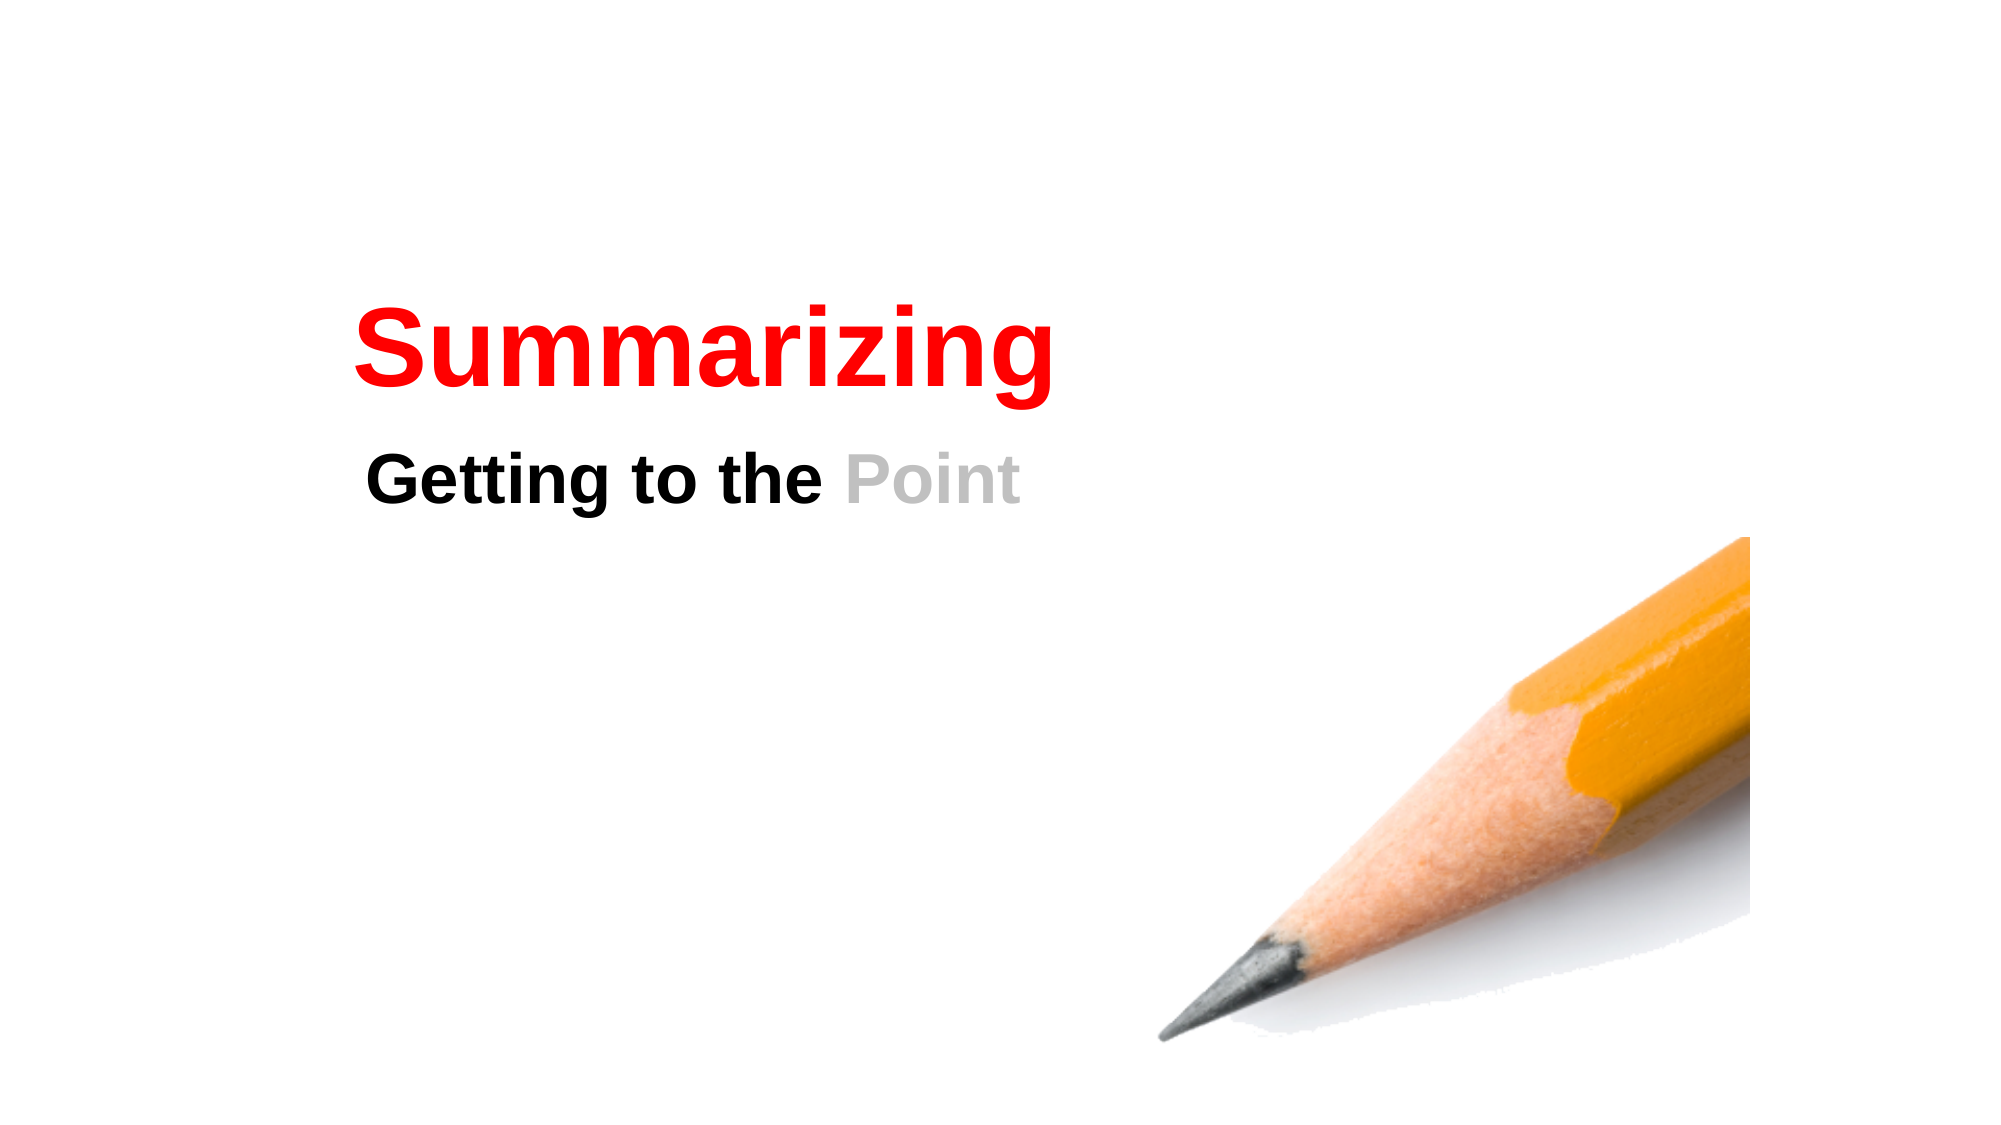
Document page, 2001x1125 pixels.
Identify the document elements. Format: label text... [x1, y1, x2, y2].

title Summarizing [337, 221, 1613, 463]
subtitle Getting to the Point [350, 425, 1400, 713]
picture [1155, 537, 1751, 1047]
